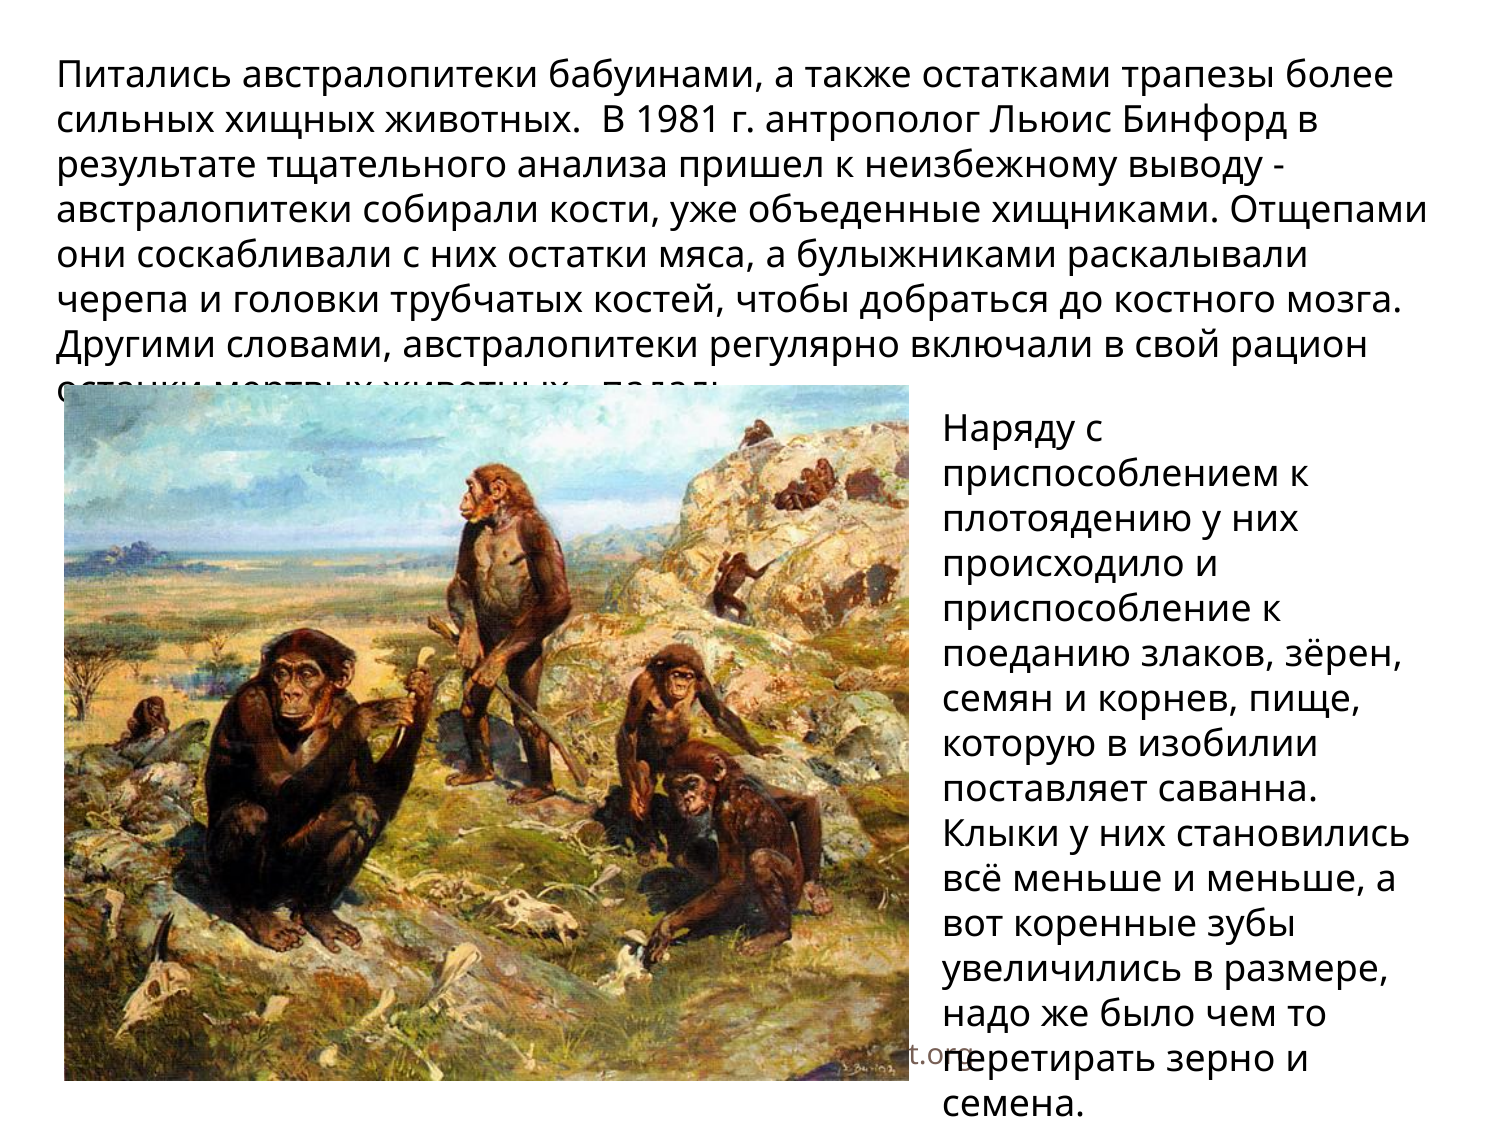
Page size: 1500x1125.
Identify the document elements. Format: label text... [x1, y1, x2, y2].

footer www.sliderpoint.org [913, 1024, 990, 1085]
picture [64, 385, 909, 1082]
text_box Наряду с приспособлением к плотоядению у них происходило и приспособление к поеданию злаков, зёрен, семян и корнев, пище, которую в изобилии поставляет саванна. Клыки у них становились всё меньше и меньше, а вот коренные зубы увеличились в размере, надо же было чем то перетирать зерно и семена. [927, 397, 1447, 1125]
text_box Питались австралопитеки бабуинами, а также остатками трапезы более сильных хищных животных. В 1981 г. антрополог Льюис Бинфорд в результате тщательного анализа пришел к неизбежному выводу - австралопитеки собирали кости, уже объеденные хищниками. Отщепами они соскабливали с них остатки мяса, а булыжниками раскалывали черепа и головки трубчатых костей, чтобы добраться до костного мозга. Другими словами, австралопитеки регулярно включали в свой рацион останки мертвых животных - падаль. [41, 42, 1447, 418]
